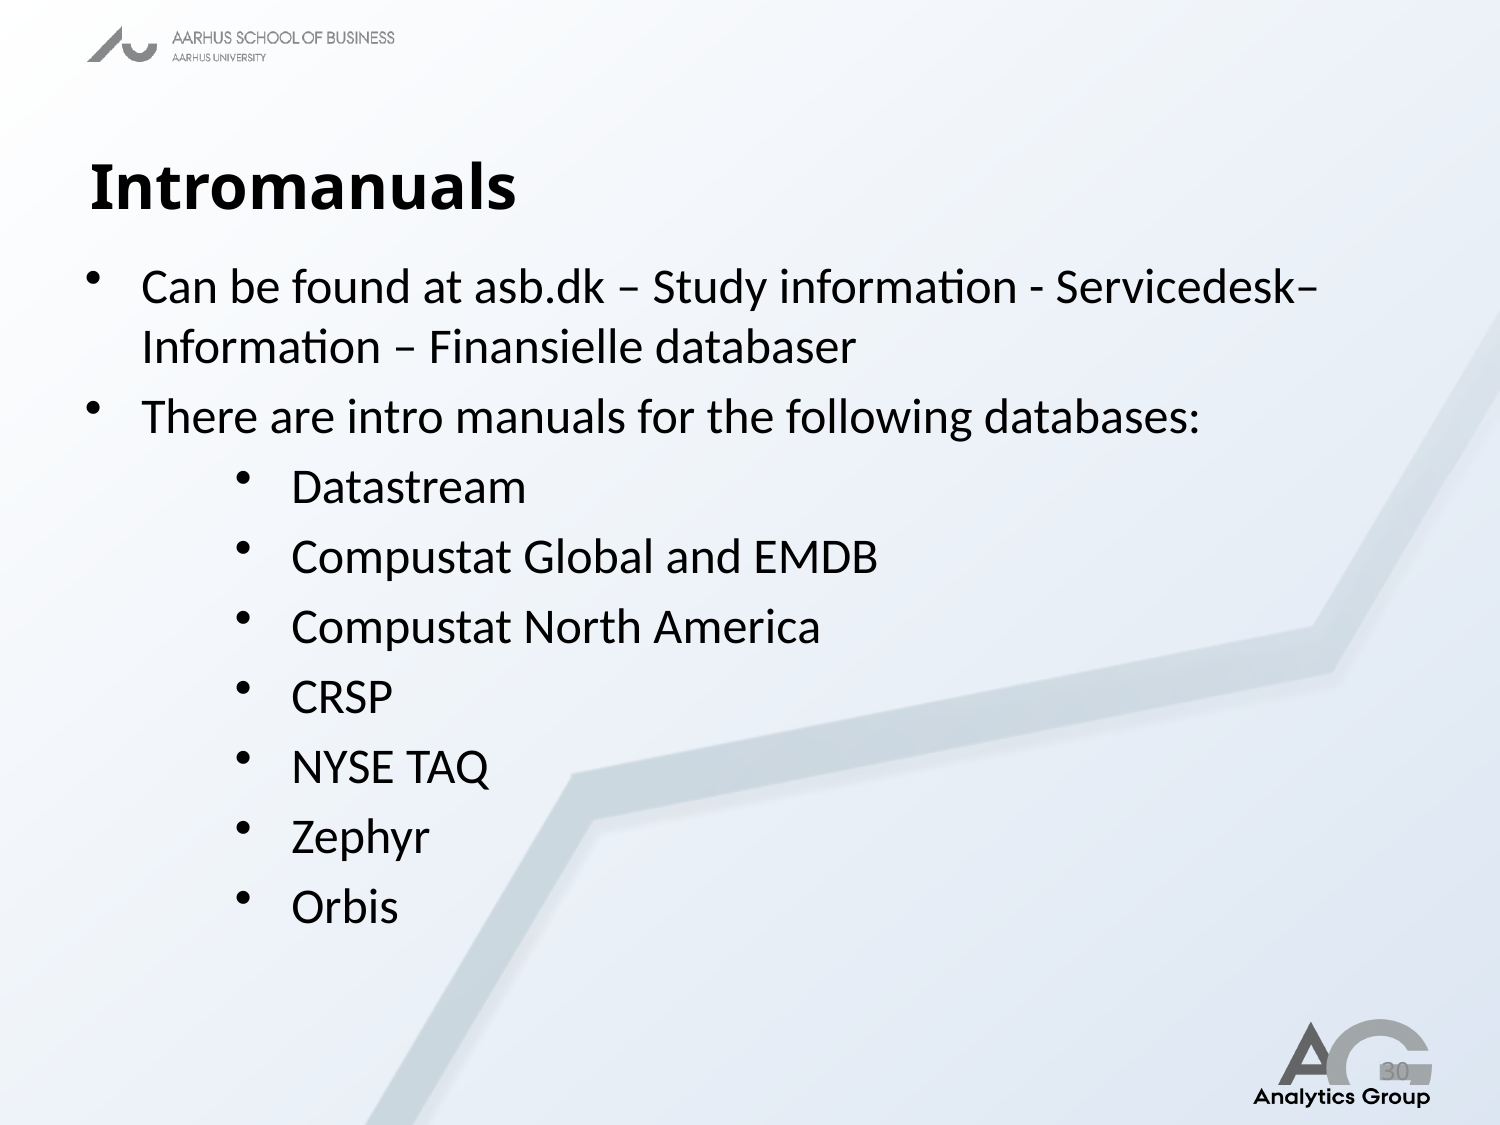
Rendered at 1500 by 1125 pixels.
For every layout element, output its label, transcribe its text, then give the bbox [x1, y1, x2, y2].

title Intromanuals [75, 137, 1425, 233]
slide_number 30 [1074, 1042, 1425, 1103]
picture [82, 23, 399, 66]
text_box Can be found at asb.dk – Study information - Servicedesk– Information – Finansielle databaser There are intro manuals for the following databases: Datastream Compustat Global and EMDB Compustat North America CRSP NYSE TAQ Zephyr Orbis [70, 246, 1421, 989]
